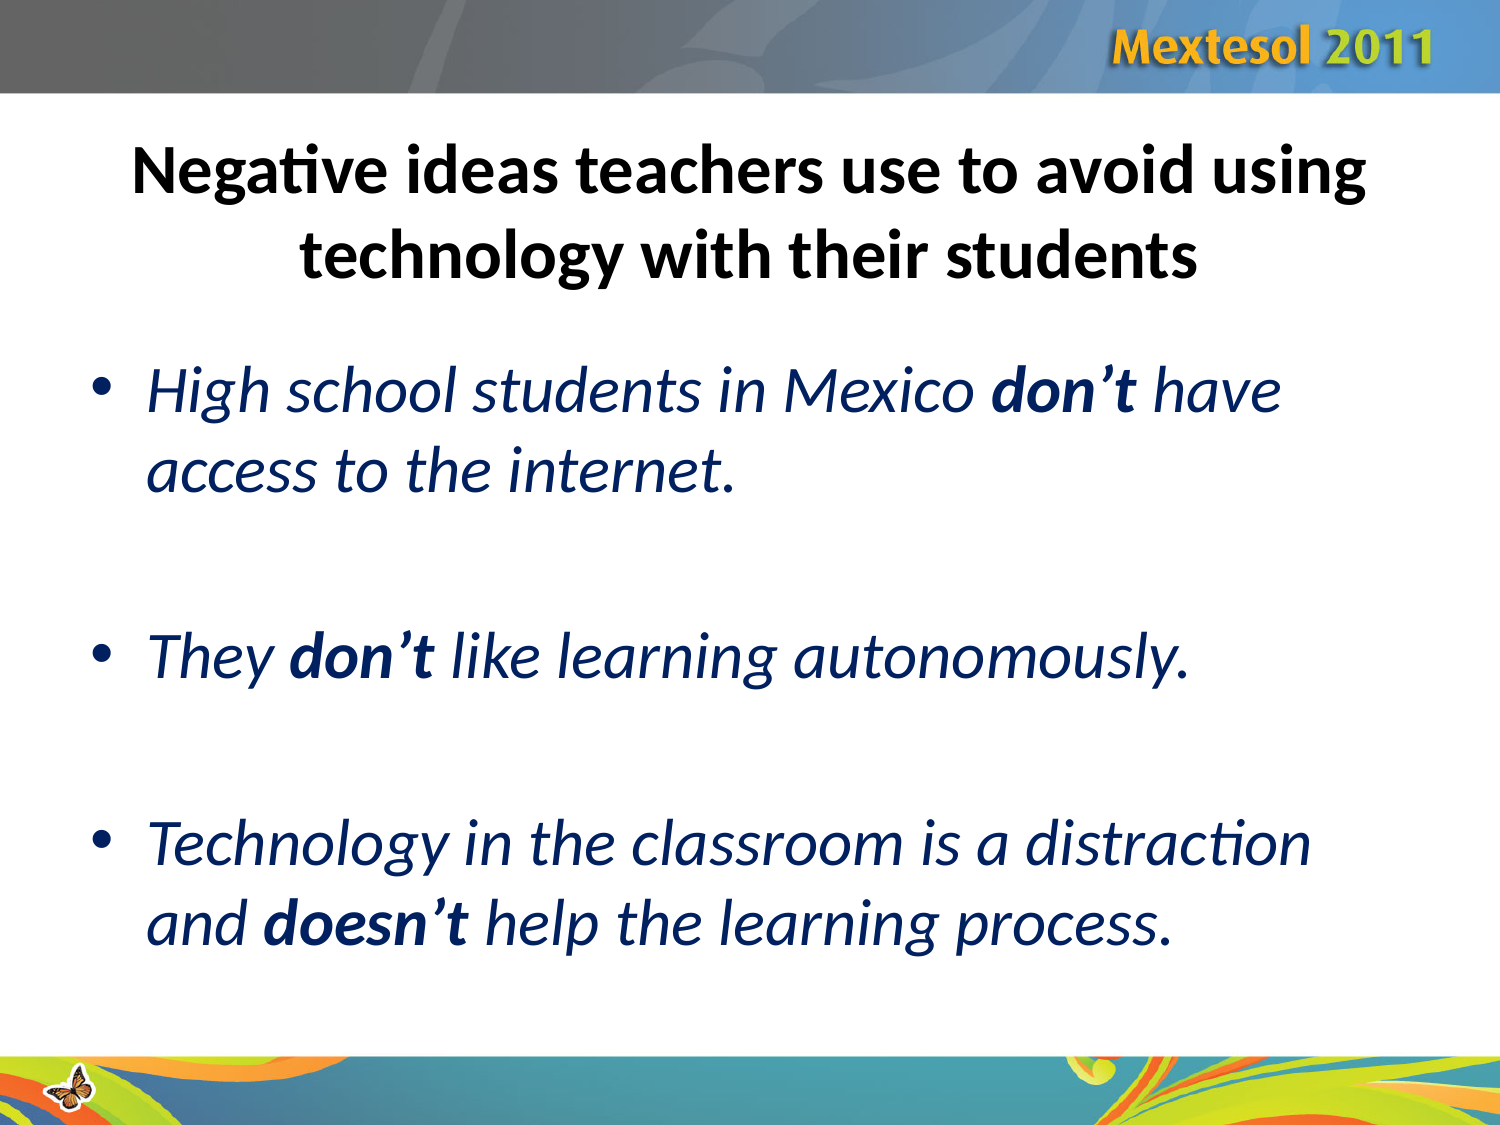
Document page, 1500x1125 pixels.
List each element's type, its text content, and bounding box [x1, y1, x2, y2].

picture [0, 0, 1500, 1125]
text_box Negative ideas teachers use to avoid using technology with their students [74, 113, 1425, 302]
list High school students in Mexico don’t have access to the internet. They don’t like learning autonomously. Technology in the classroom is a distraction and doesn’t help the learning process. [75, 338, 1425, 1081]
